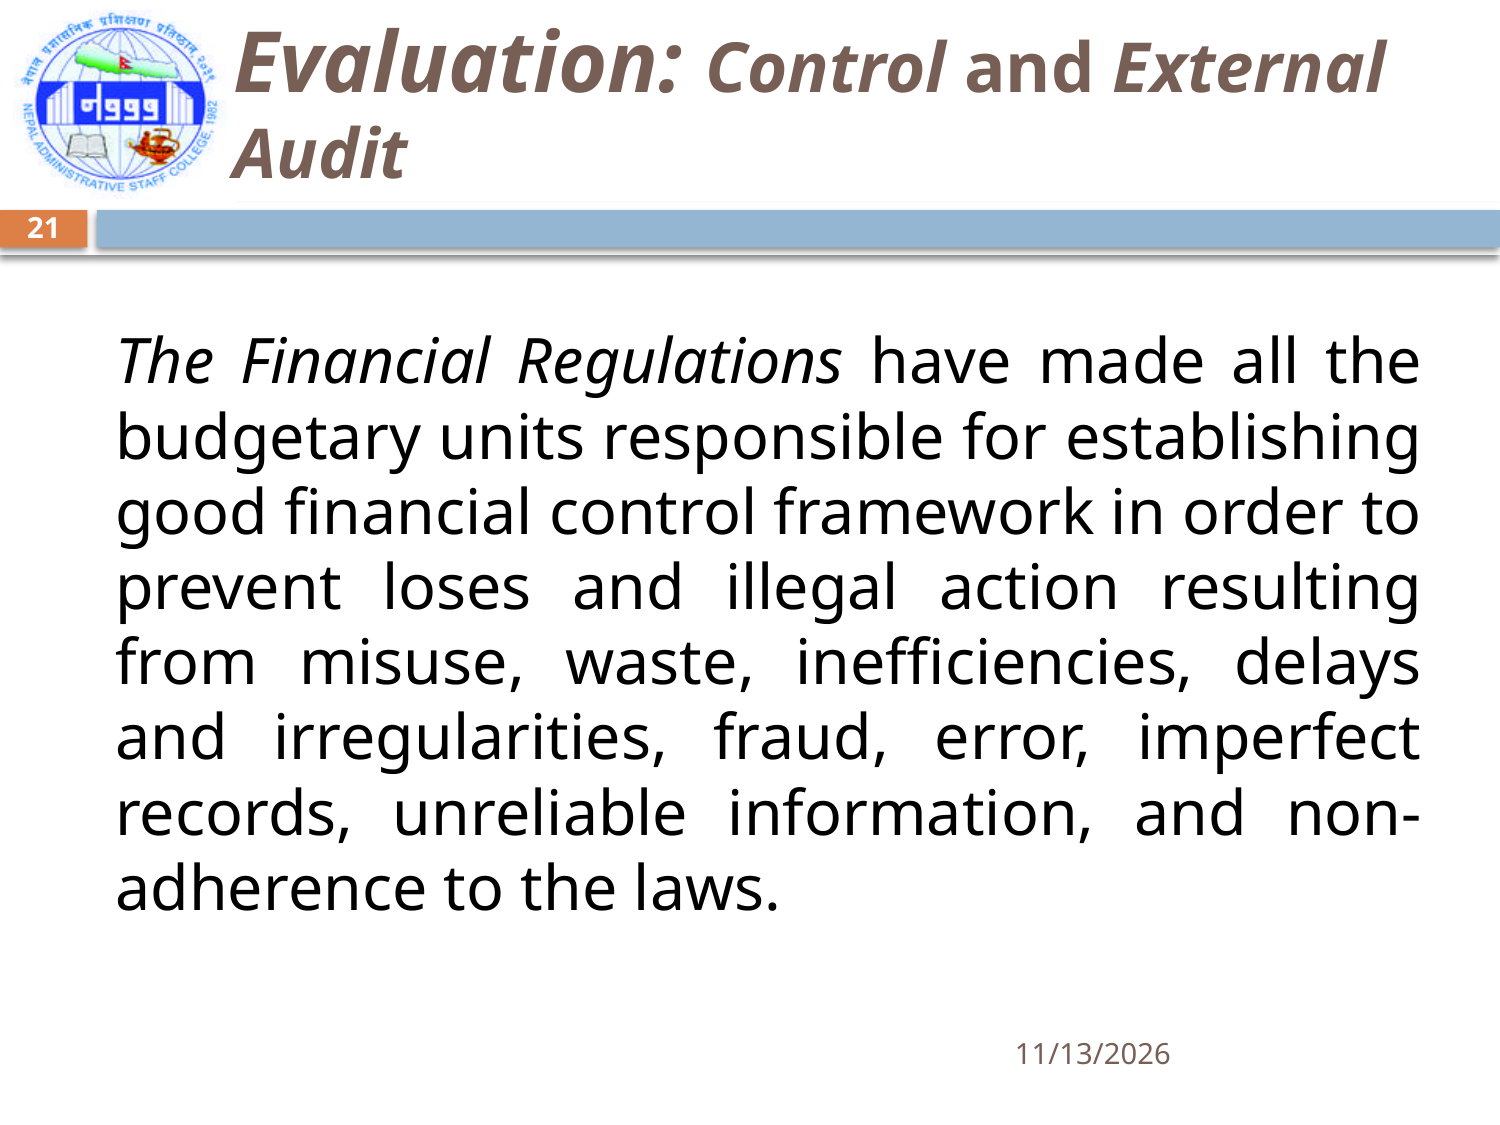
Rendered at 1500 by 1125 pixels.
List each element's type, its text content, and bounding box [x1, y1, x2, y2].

slide_number 21 [0, 208, 88, 249]
list The Financial Regulations have made all the budgetary units responsible for establishing good financial control framework in order to prevent loses and illegal action resulting from misuse, waste, inefficiencies, delays and irregularities, fraud, error, imperfect records, unreliable information, and non-adherence to the laws. [100, 262, 1438, 1000]
picture [1, 0, 236, 208]
title Evaluation: Control and External Audit [218, 0, 1471, 200]
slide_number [999, 1025, 1438, 1085]
